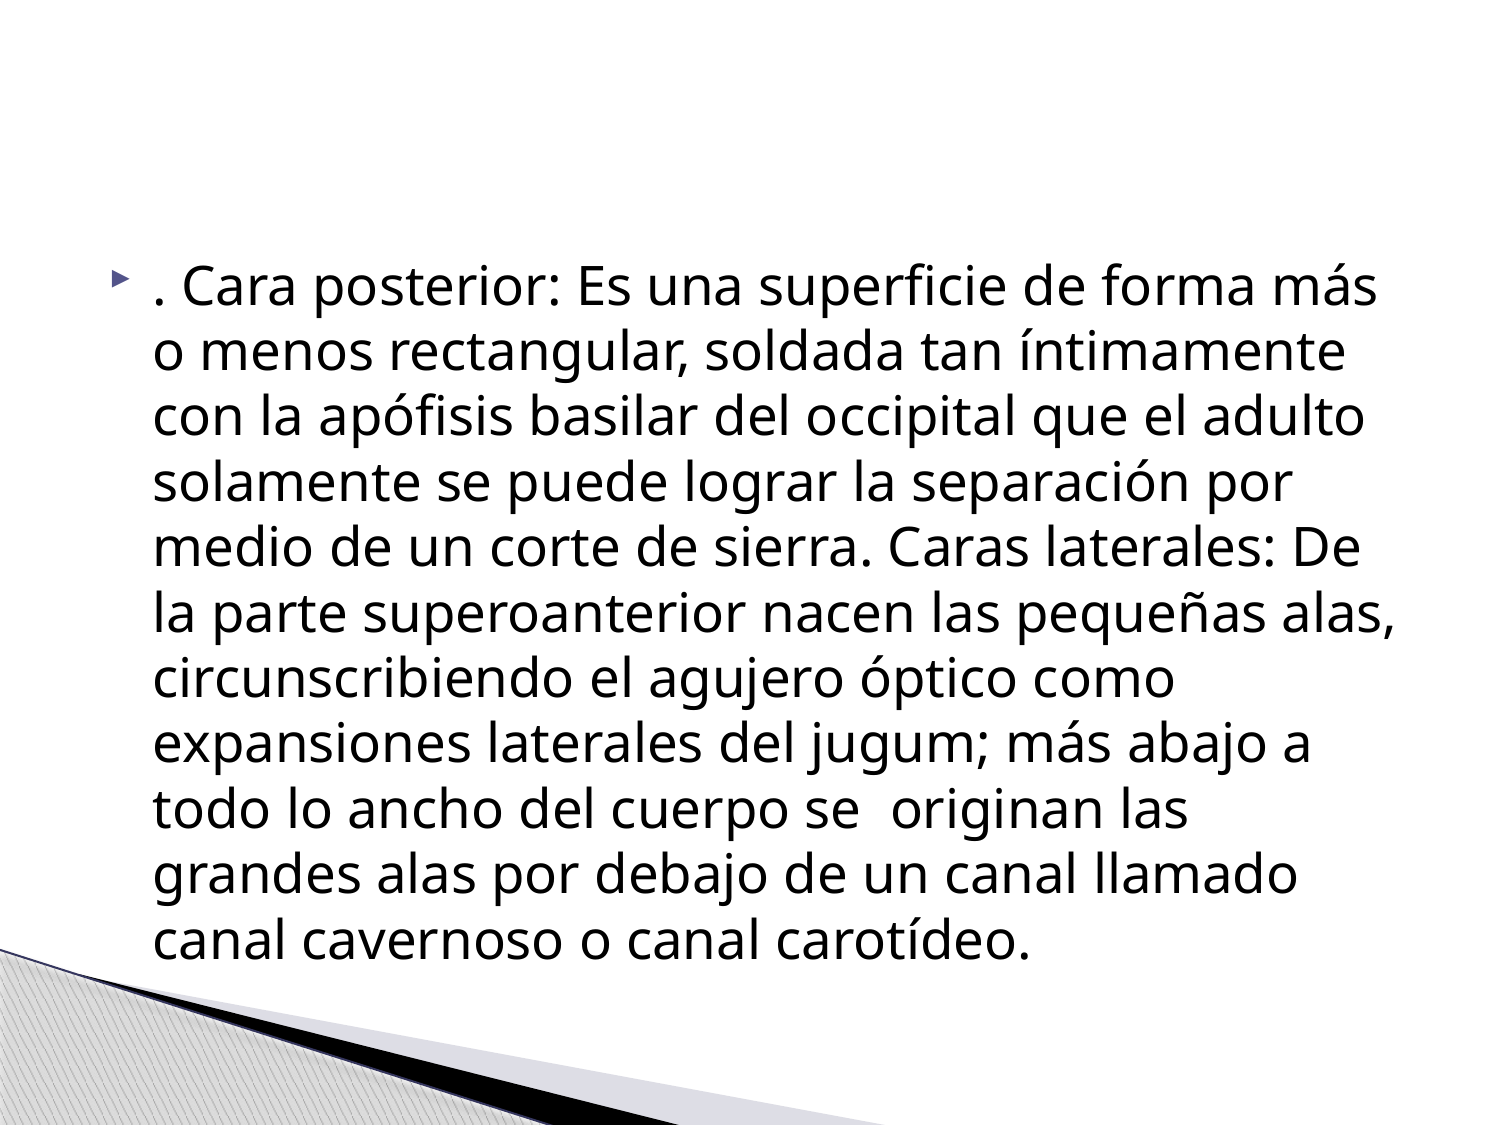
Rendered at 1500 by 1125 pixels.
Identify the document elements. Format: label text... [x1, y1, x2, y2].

list . Cara posterior: Es una superficie de forma más o menos rectangular, soldada tan íntimamente con la apófisis basilar del occipital que el adulto solamente se puede lograr la separación por medio de un corte de sierra. Caras laterales: De la parte superoanterior nacen las pequeñas alas, circunscribiendo el agujero óptico como expansiones laterales del jugum; más abajo a todo lo ancho del cuerpo se originan las grandes alas por debajo de un canal llamado canal cavernoso o canal carotídeo. [75, 243, 1425, 986]
